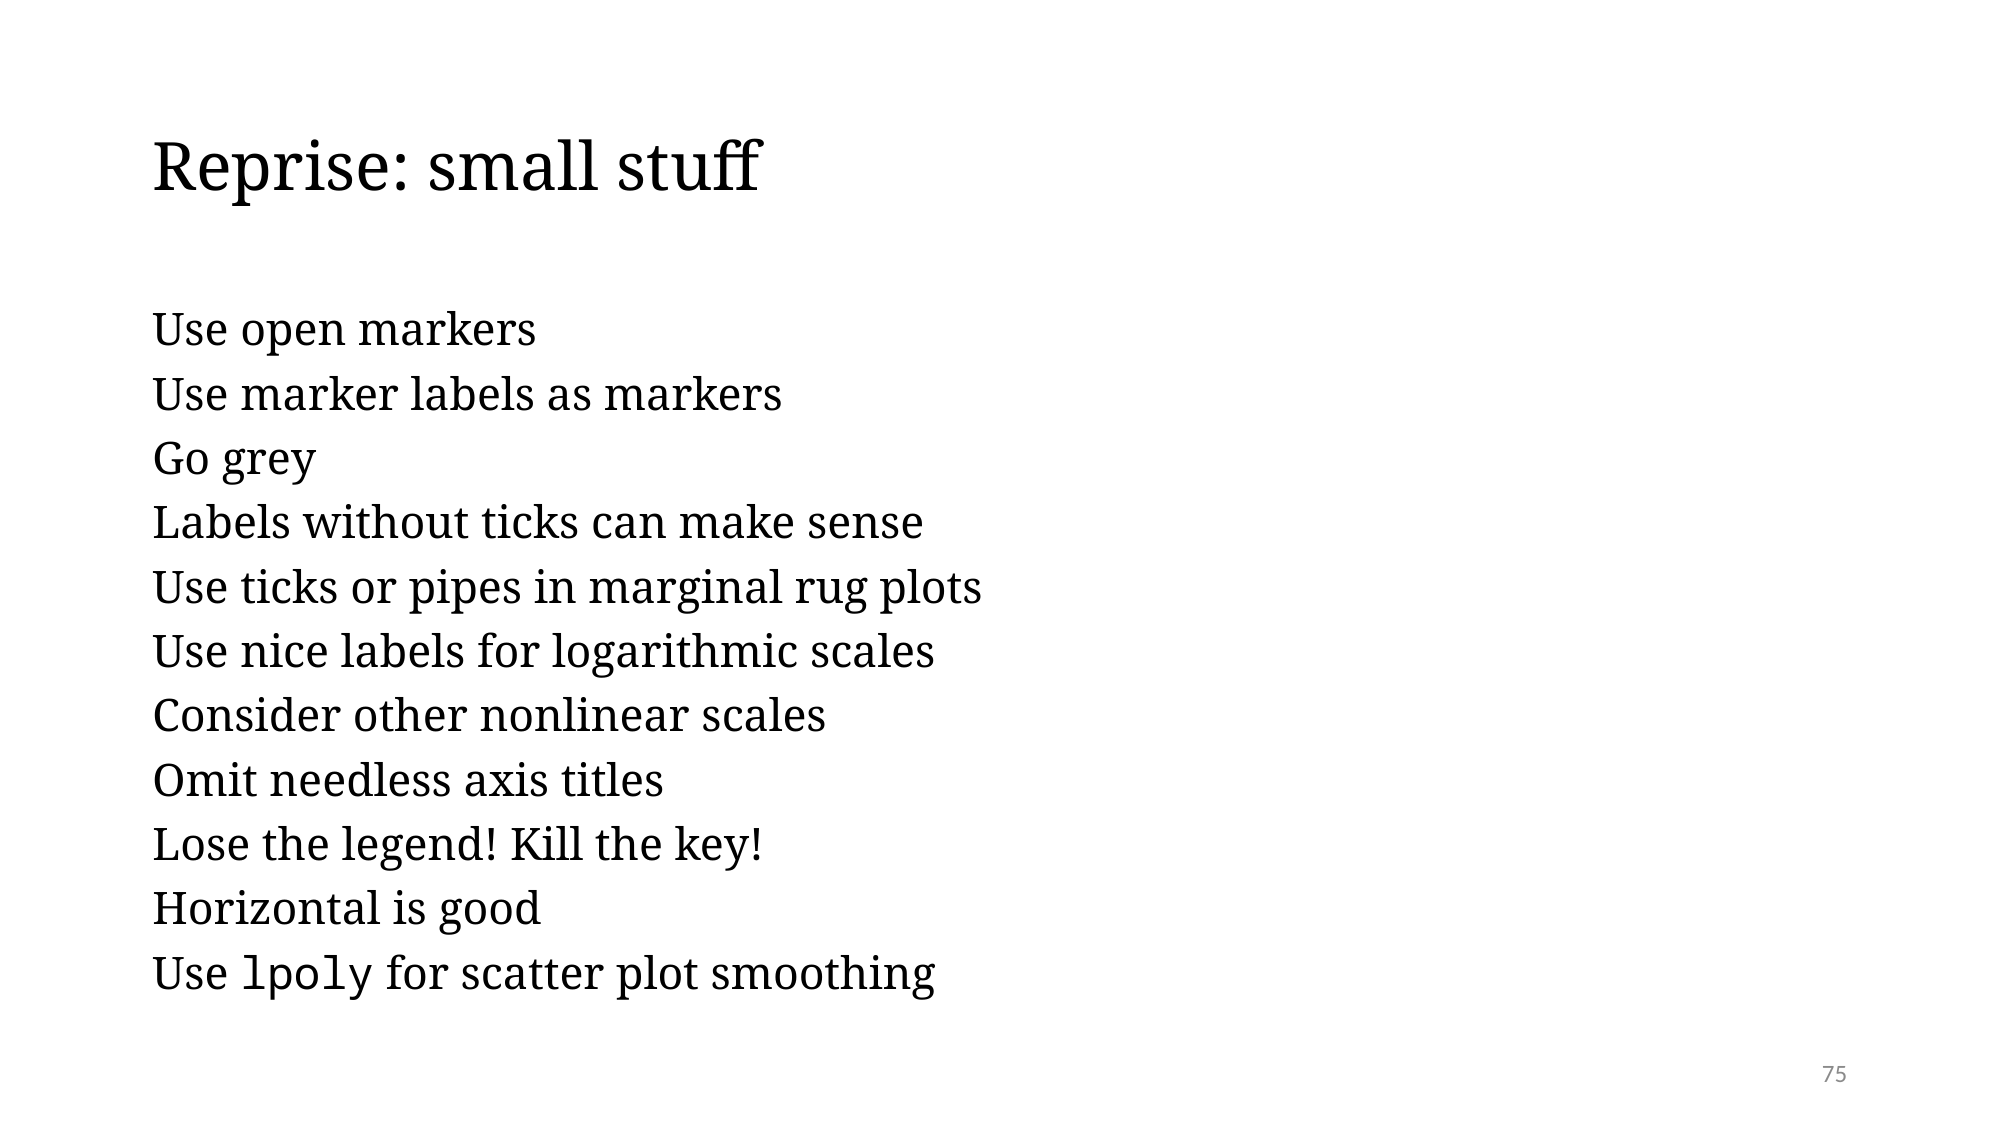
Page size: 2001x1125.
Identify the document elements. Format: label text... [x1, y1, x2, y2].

slide_number 75 [1412, 1042, 1863, 1103]
title Reprise: small stuff [137, 59, 1863, 278]
list Use open markers Use marker labels as markers Go grey Labels without ticks can make sense Use ticks or pipes in marginal rug plots Use nice labels for logarithmic scales Consider other nonlinear scales Omit needless axis titles Lose the legend! Kill the key! Horizontal is good Use lpoly for scatter plot smoothing [137, 299, 1863, 1014]
